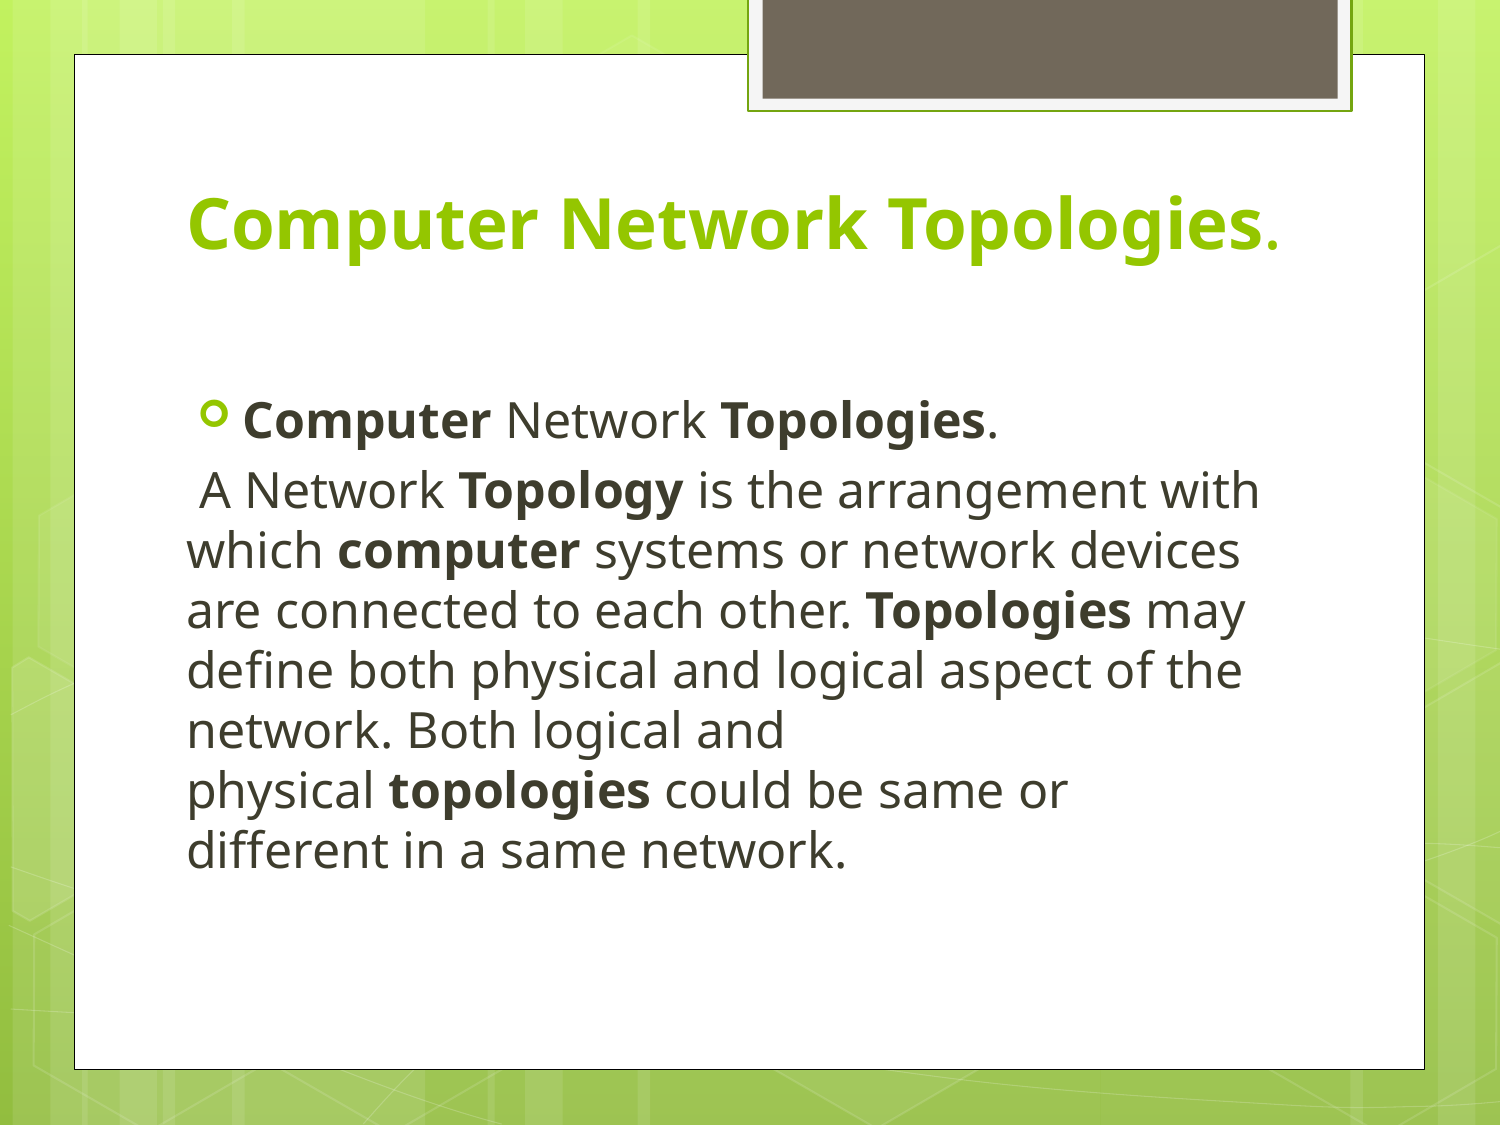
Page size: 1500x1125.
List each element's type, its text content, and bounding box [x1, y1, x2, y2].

title Computer Network Topologies. [171, 168, 1324, 357]
list Computer Network Topologies. A Network Topology is the arrangement with which computer systems or network devices are connected to each other. Topologies may define both physical and logical aspect of the network. Both logical and physical topologies could be same or different in a same network. [171, 381, 1283, 957]
